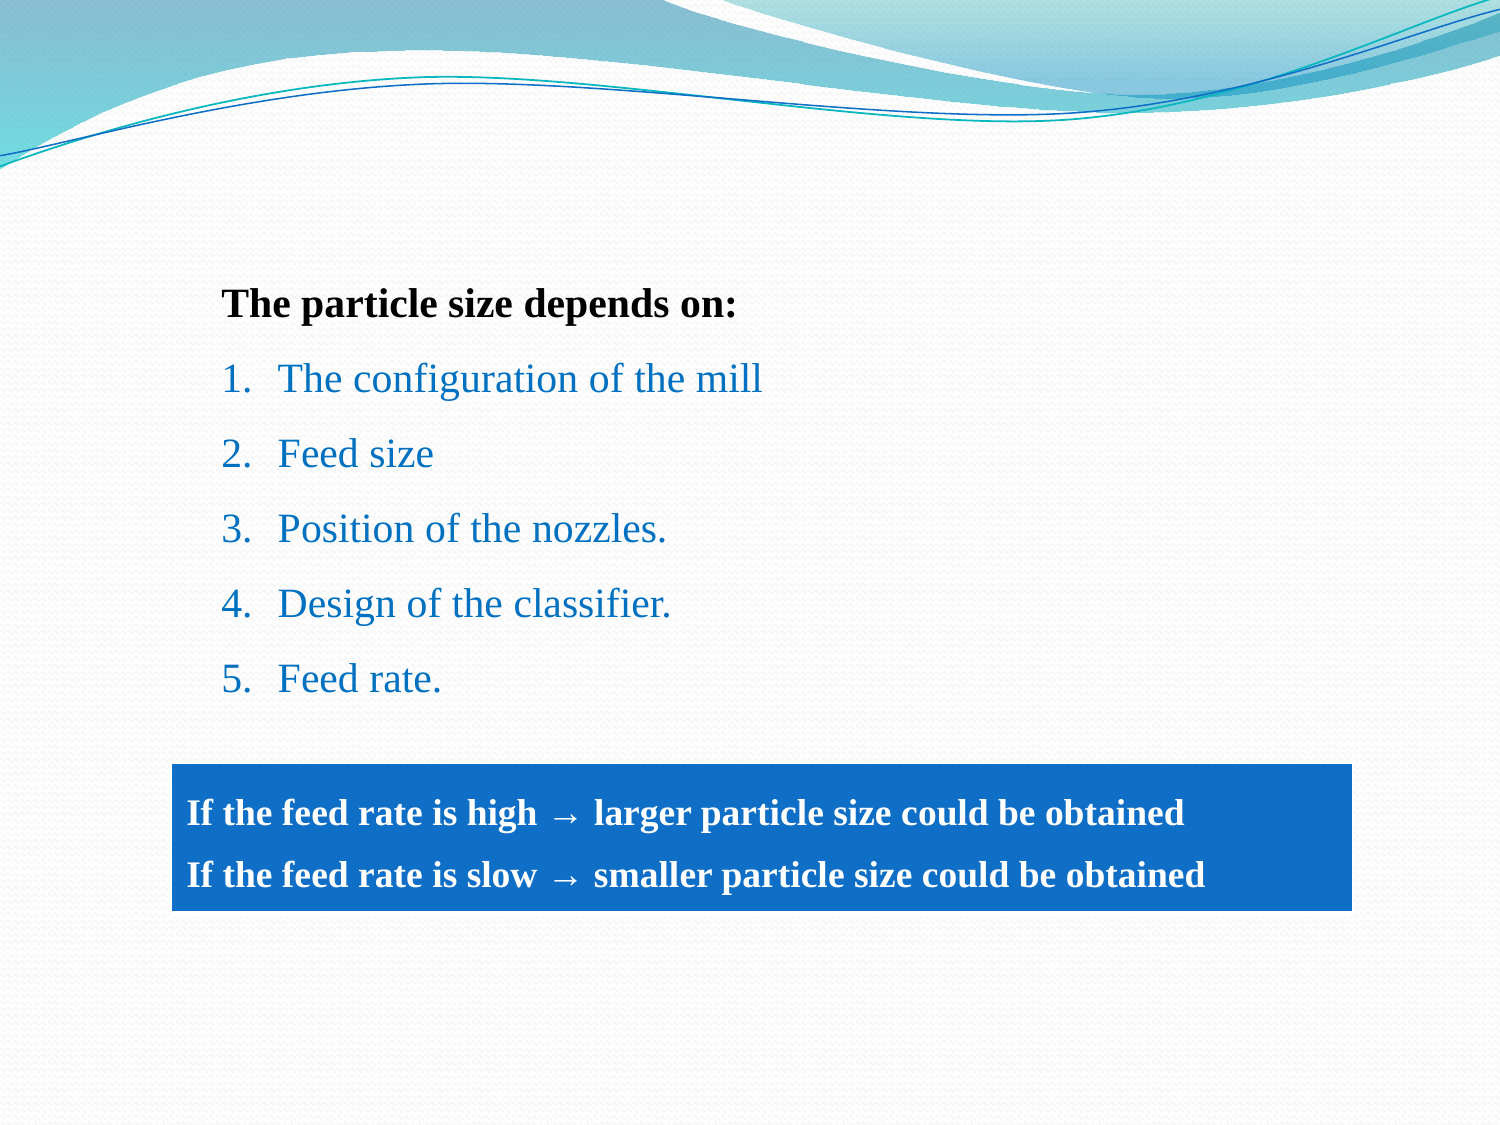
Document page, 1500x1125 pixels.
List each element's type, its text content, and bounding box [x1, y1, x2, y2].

table_header If the feed rate is high → larger particle size could be obtained If the feed rate is slow → smaller particle size could be obtained [172, 764, 1352, 911]
text_box The particle size depends on: The configuration of the mill Feed size Position of the nozzles. Design of the classifier. Feed rate. [206, 243, 1329, 762]
